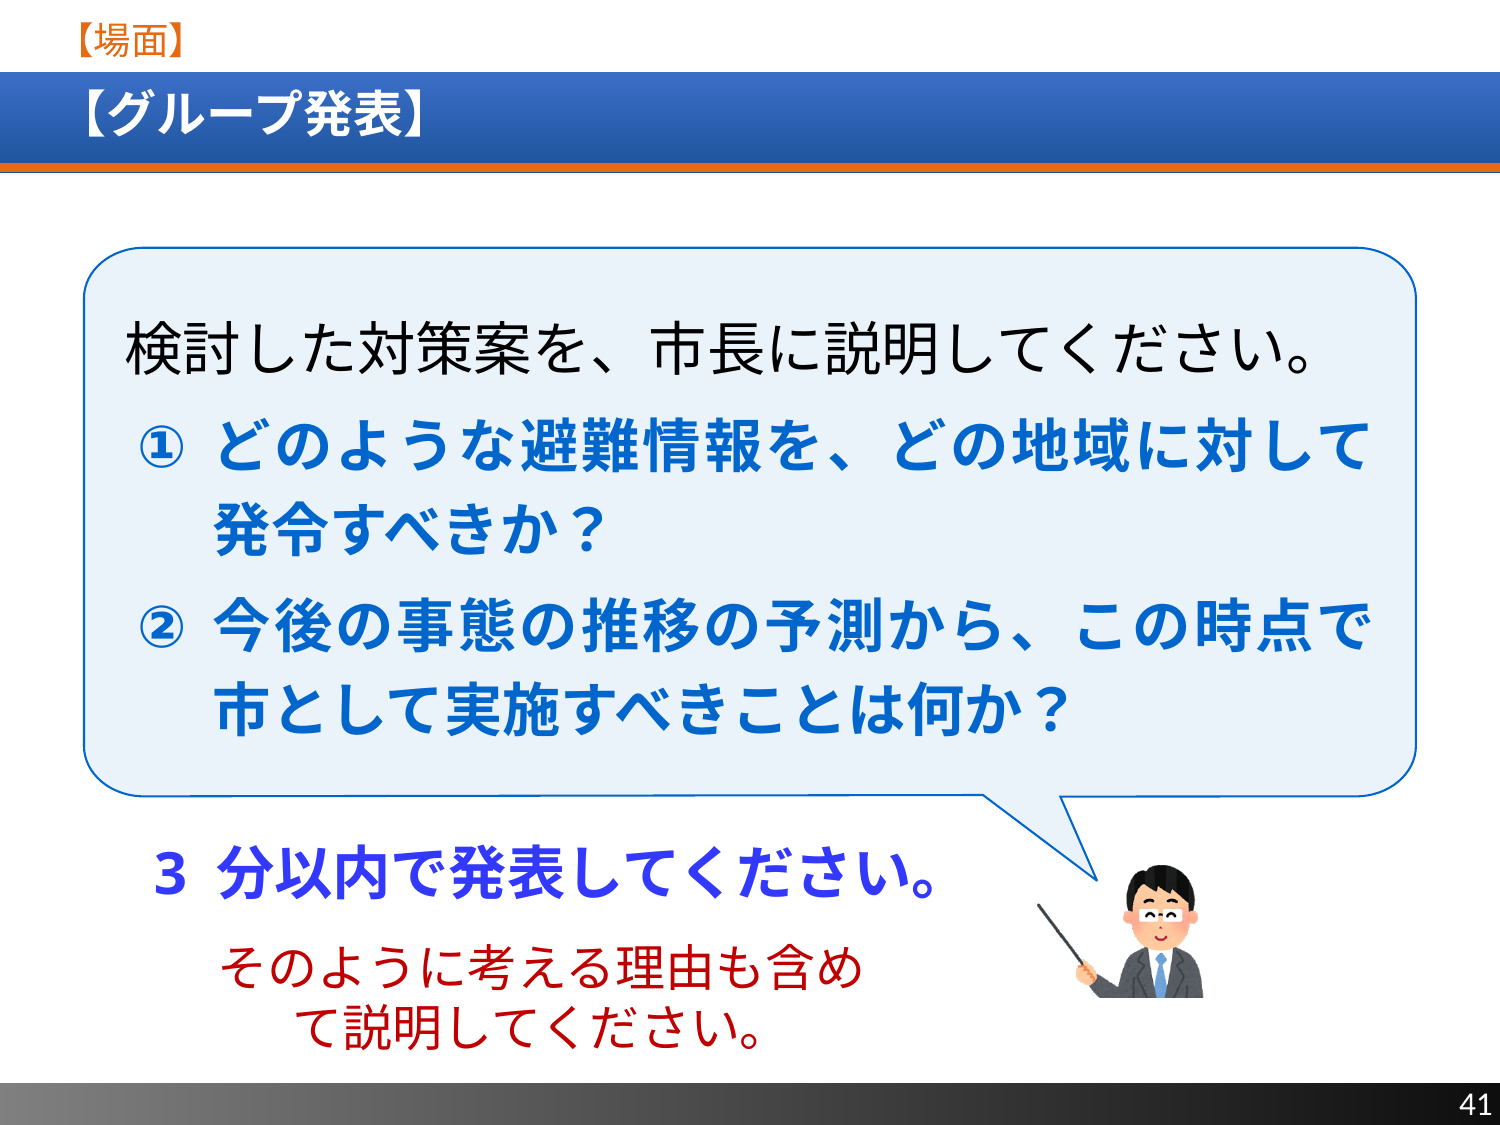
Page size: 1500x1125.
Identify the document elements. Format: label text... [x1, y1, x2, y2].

text_box 3 分以内で発表してください。 [138, 828, 985, 914]
list 検討した対策案を、市長に説明してください。 どのような避難情報を、どの地域に対して発令すべきか？ 今後の事態の推移の予測から、この時点で市として実施すべきことは何か？ [109, 291, 1391, 774]
slide_number 41 [1170, 1072, 1500, 1125]
title 【グループ発表】 [41, 60, 1336, 173]
text_box そのように考える理由も含めて説明してください。 [189, 928, 894, 1064]
text_box [82, 246, 1417, 855]
list 【場面】 [41, 14, 1336, 60]
picture [1012, 855, 1235, 998]
